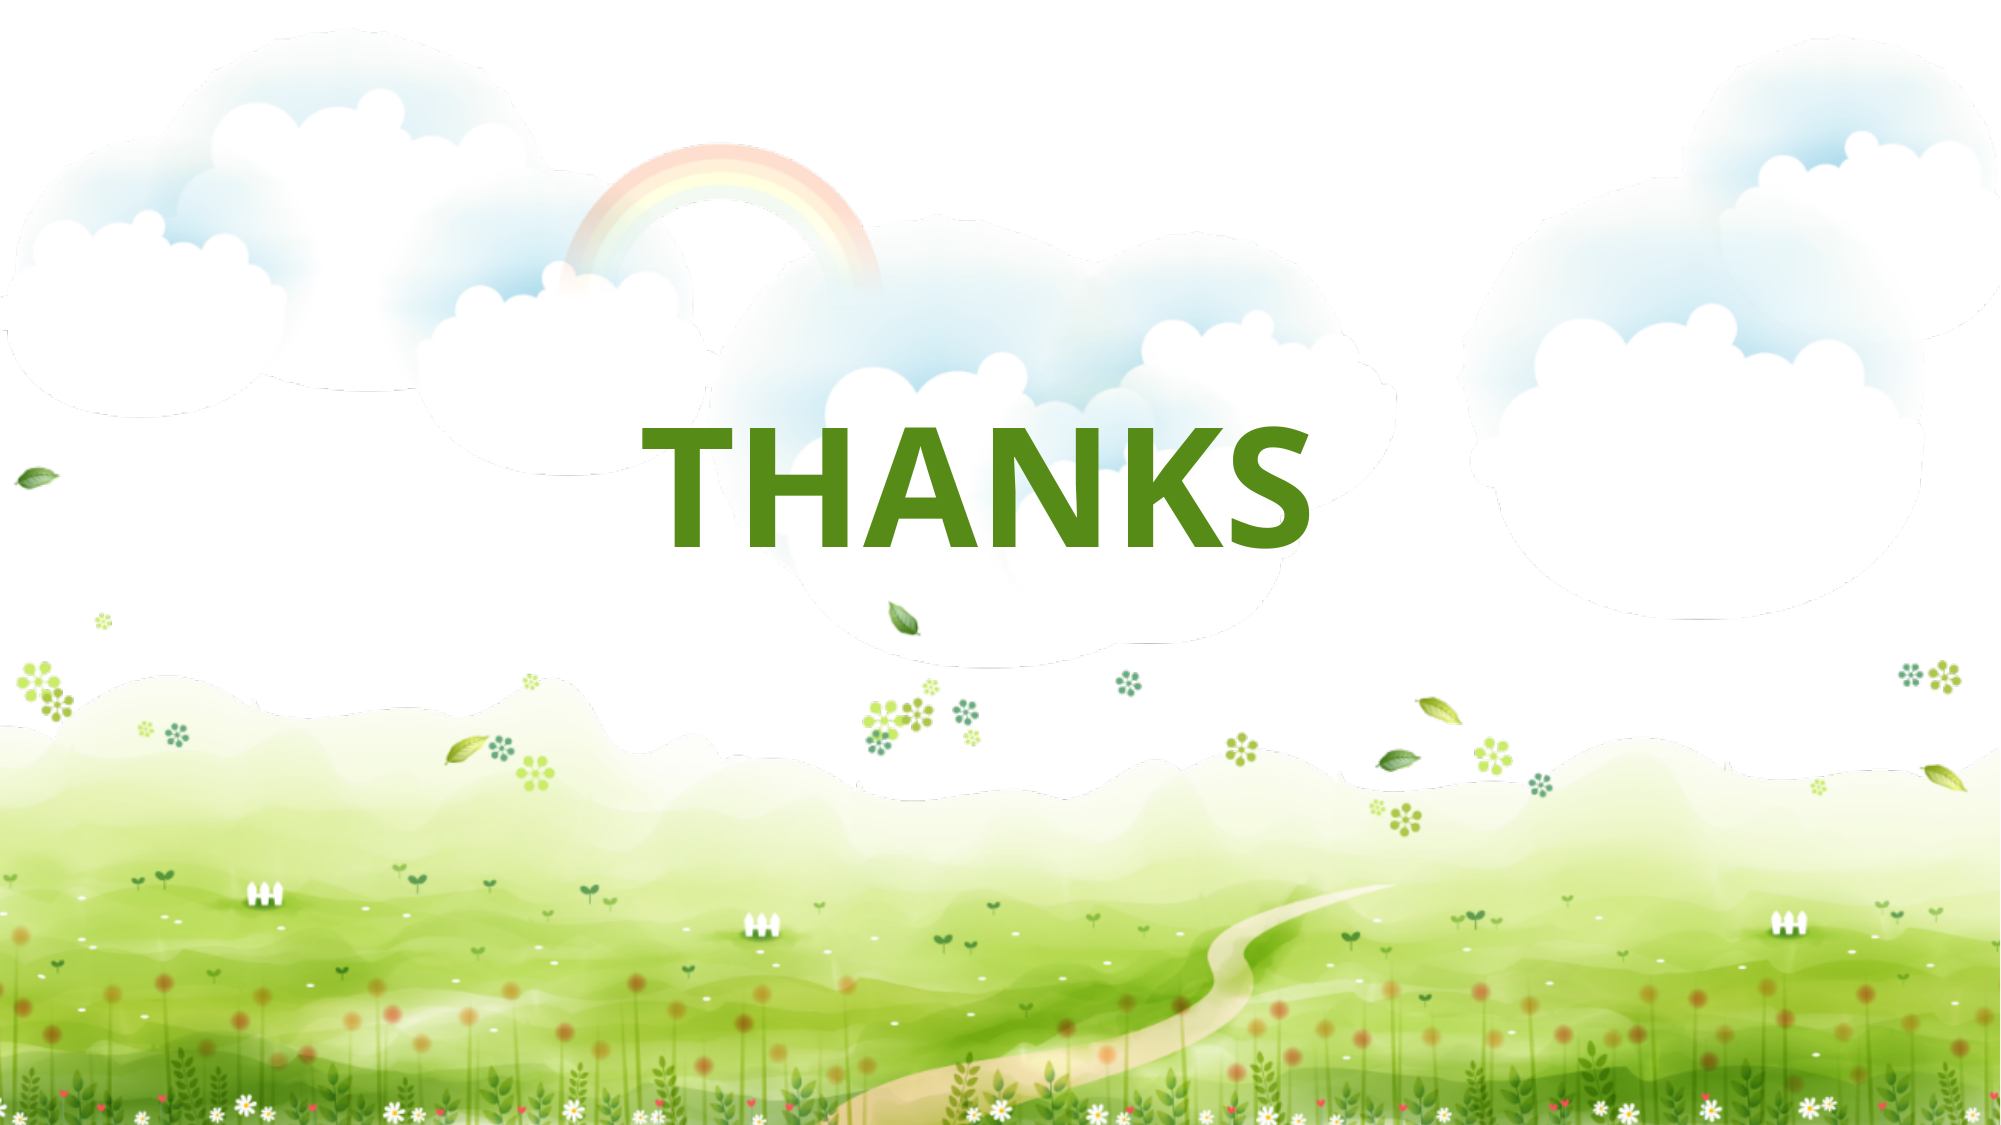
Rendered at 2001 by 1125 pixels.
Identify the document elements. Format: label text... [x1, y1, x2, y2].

text_box THANKS [624, 373, 1332, 589]
picture [0, 27, 2001, 1125]
